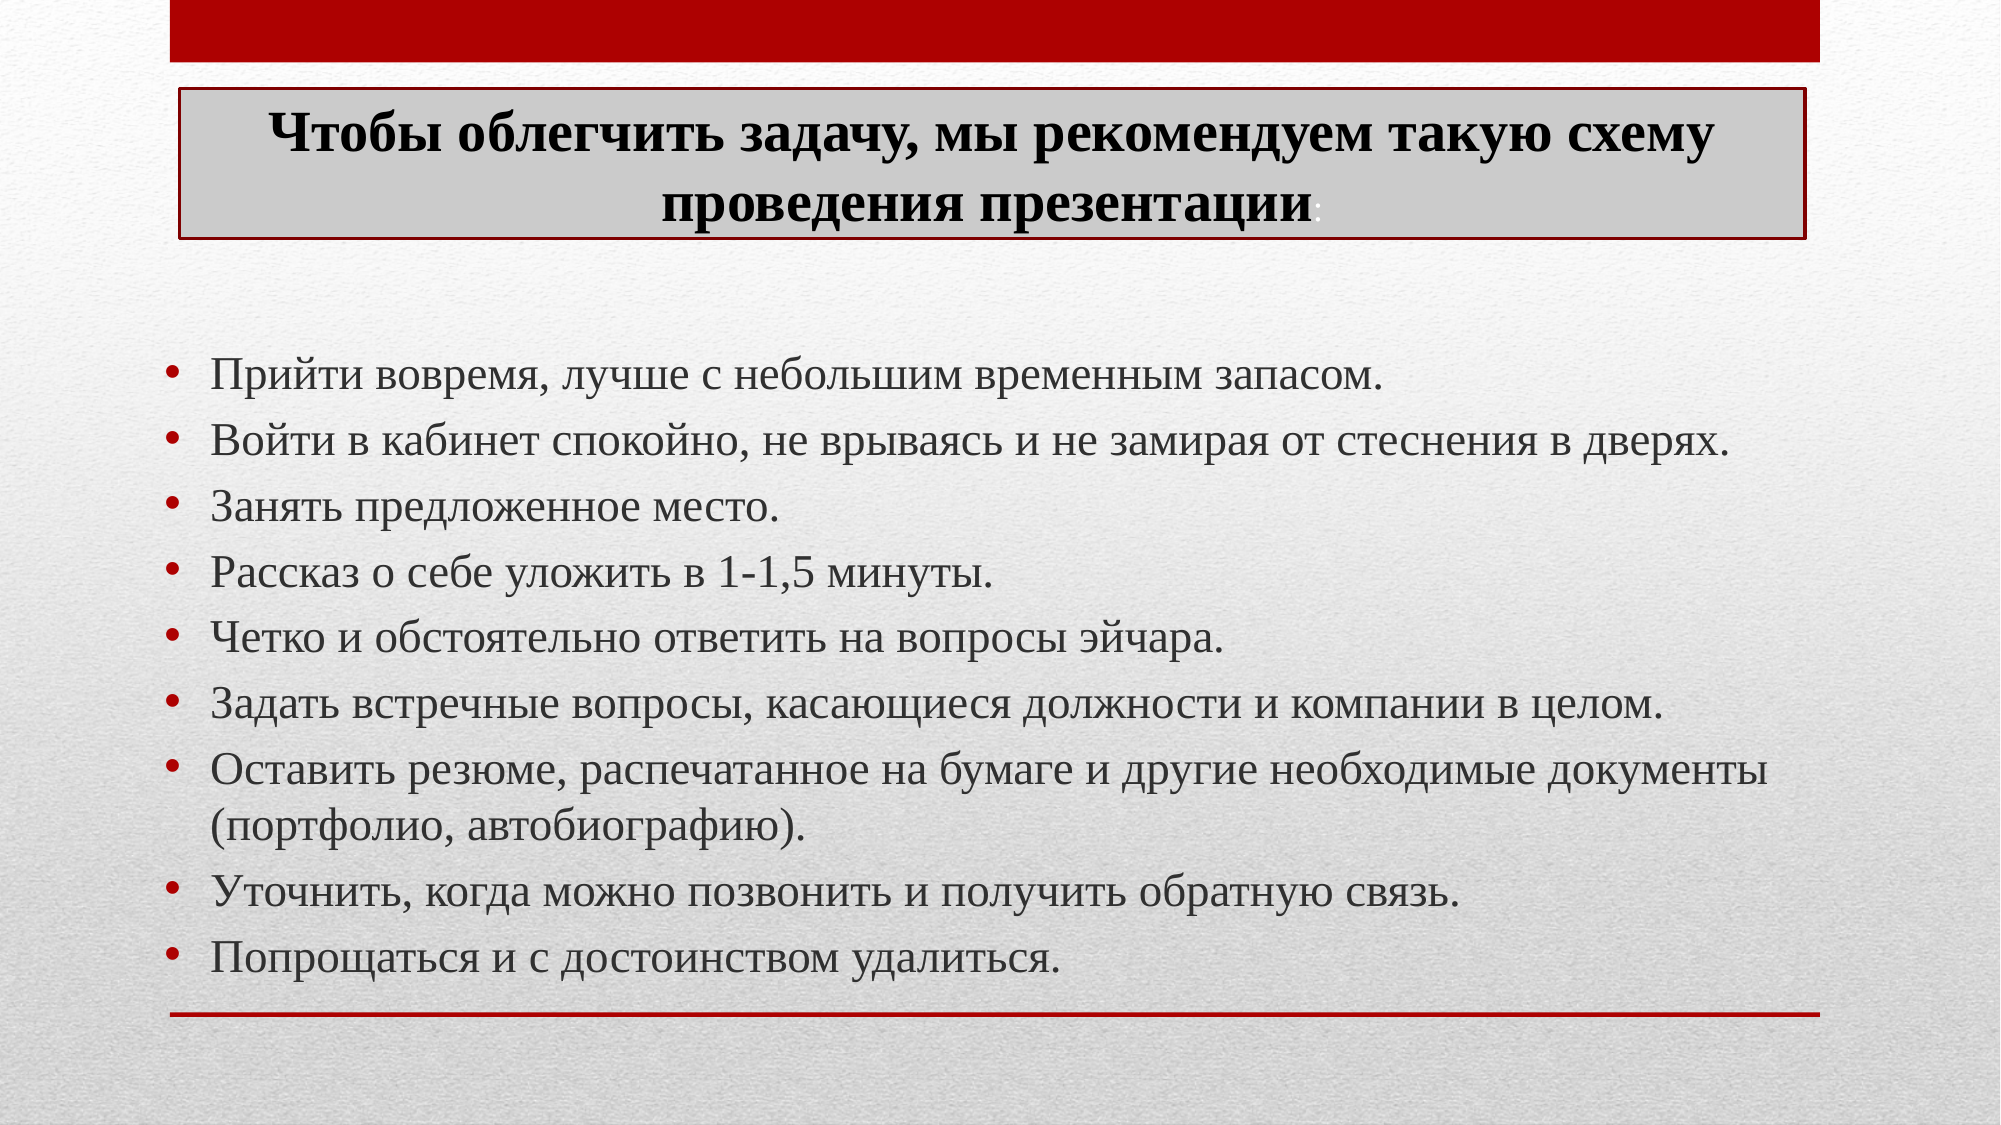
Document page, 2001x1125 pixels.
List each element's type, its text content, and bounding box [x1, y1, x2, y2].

text_box Чтобы облегчить задачу, мы рекомендуем такую схему проведения презентации: [178, 87, 1807, 240]
list Прийти вовремя, лучше с небольшим временным запасом. Войти в кабинет спокойно, не врываясь и не замирая от стеснения в дверях. Занять предложенное место. Рассказ о себе уложить в 1-1,5 минуты. Четко и обстоятельно ответить на вопросы эйчара. Задать встречные вопросы, касающиеся должности и компании в целом. Оставить резюме, распечатанное на бумаге и другие необходимые документы (портфолио, автобиографию). Уточнить, когда можно позвонить и получить обратную связь. Попрощаться и с достоинством удалиться. [149, 265, 1800, 994]
